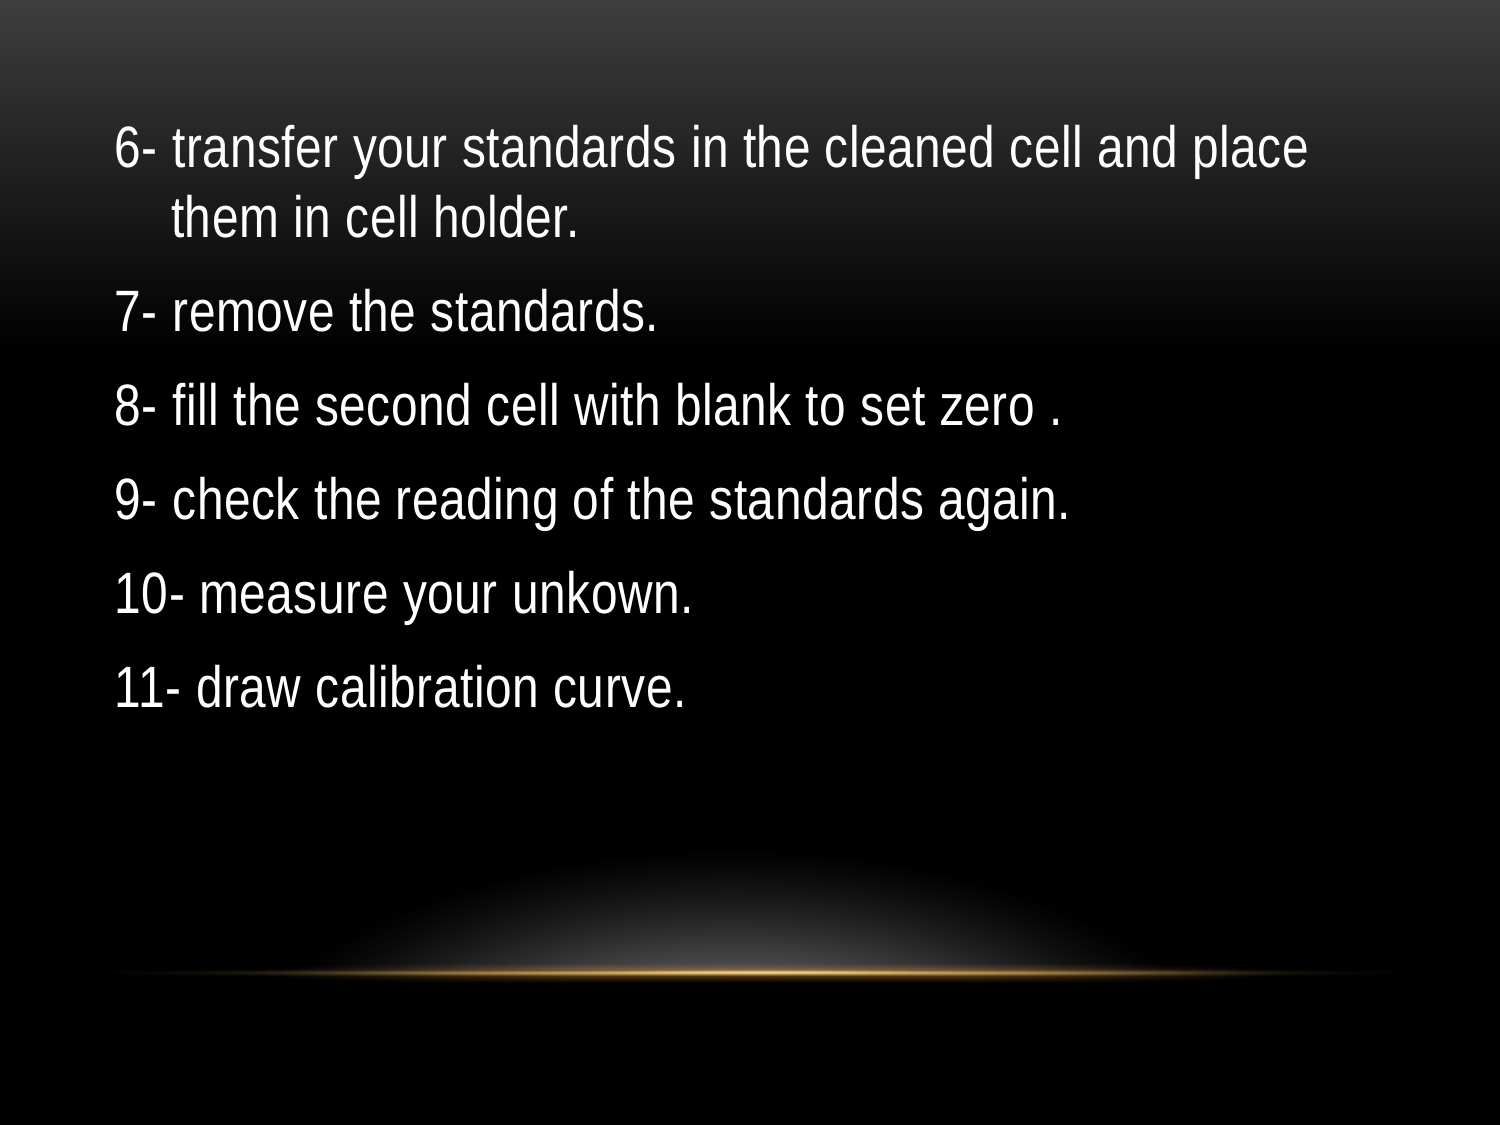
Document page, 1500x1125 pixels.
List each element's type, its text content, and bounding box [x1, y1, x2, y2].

list 6- transfer your standards in the cleaned cell and place them in cell holder. 7- remove the standards. 8- fill the second cell with blank to set zero . 9- check the reading of the standards again. 10- measure your unkown. 11- draw calibration curve. [99, 101, 1400, 938]
picture [0, 0, 1500, 1125]
